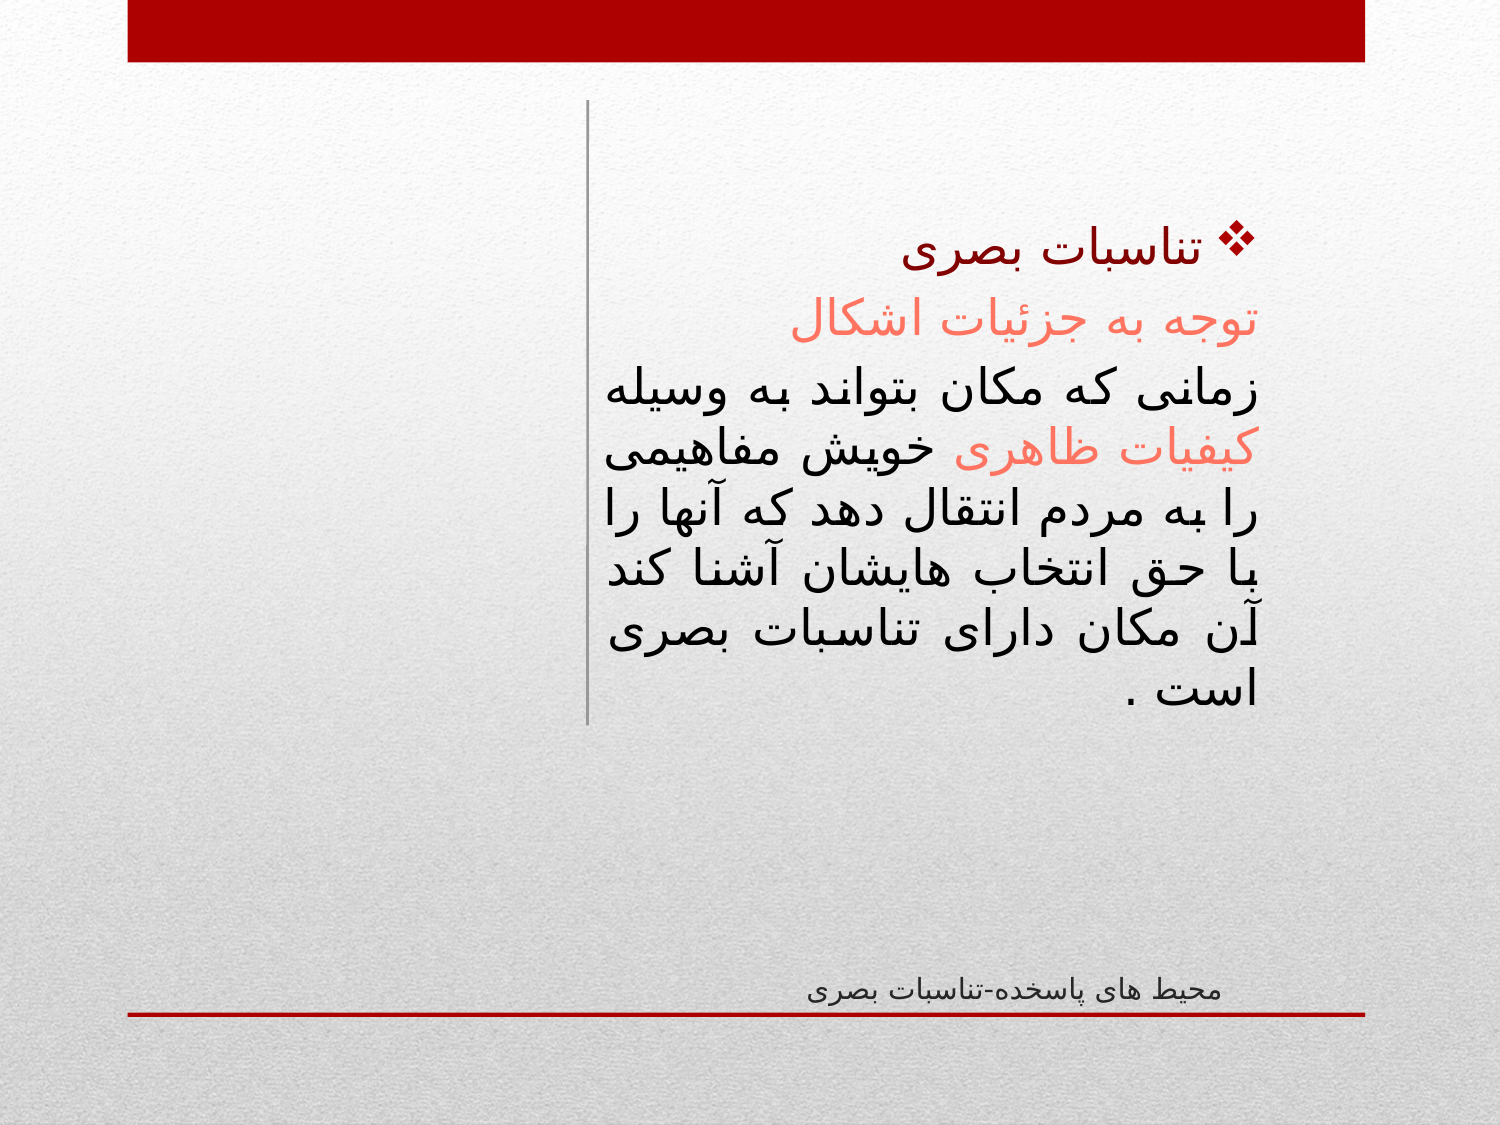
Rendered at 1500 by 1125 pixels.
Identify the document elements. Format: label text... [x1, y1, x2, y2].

title محیط های پاسخده-تناسبات بصری [125, 750, 1238, 1013]
list تناسبات بصری توجه به جزئیات اشکال زمانی که مکان بتواند به وسیله کیفیات ظاهری خویش مفاهیمی را به مردم انتقال دهد که آنها را با حق انتخاب هایشان آشنا کند آن مکان دارای تناسبات بصری است . [587, 75, 1275, 925]
picture [0, 0, 1500, 1125]
